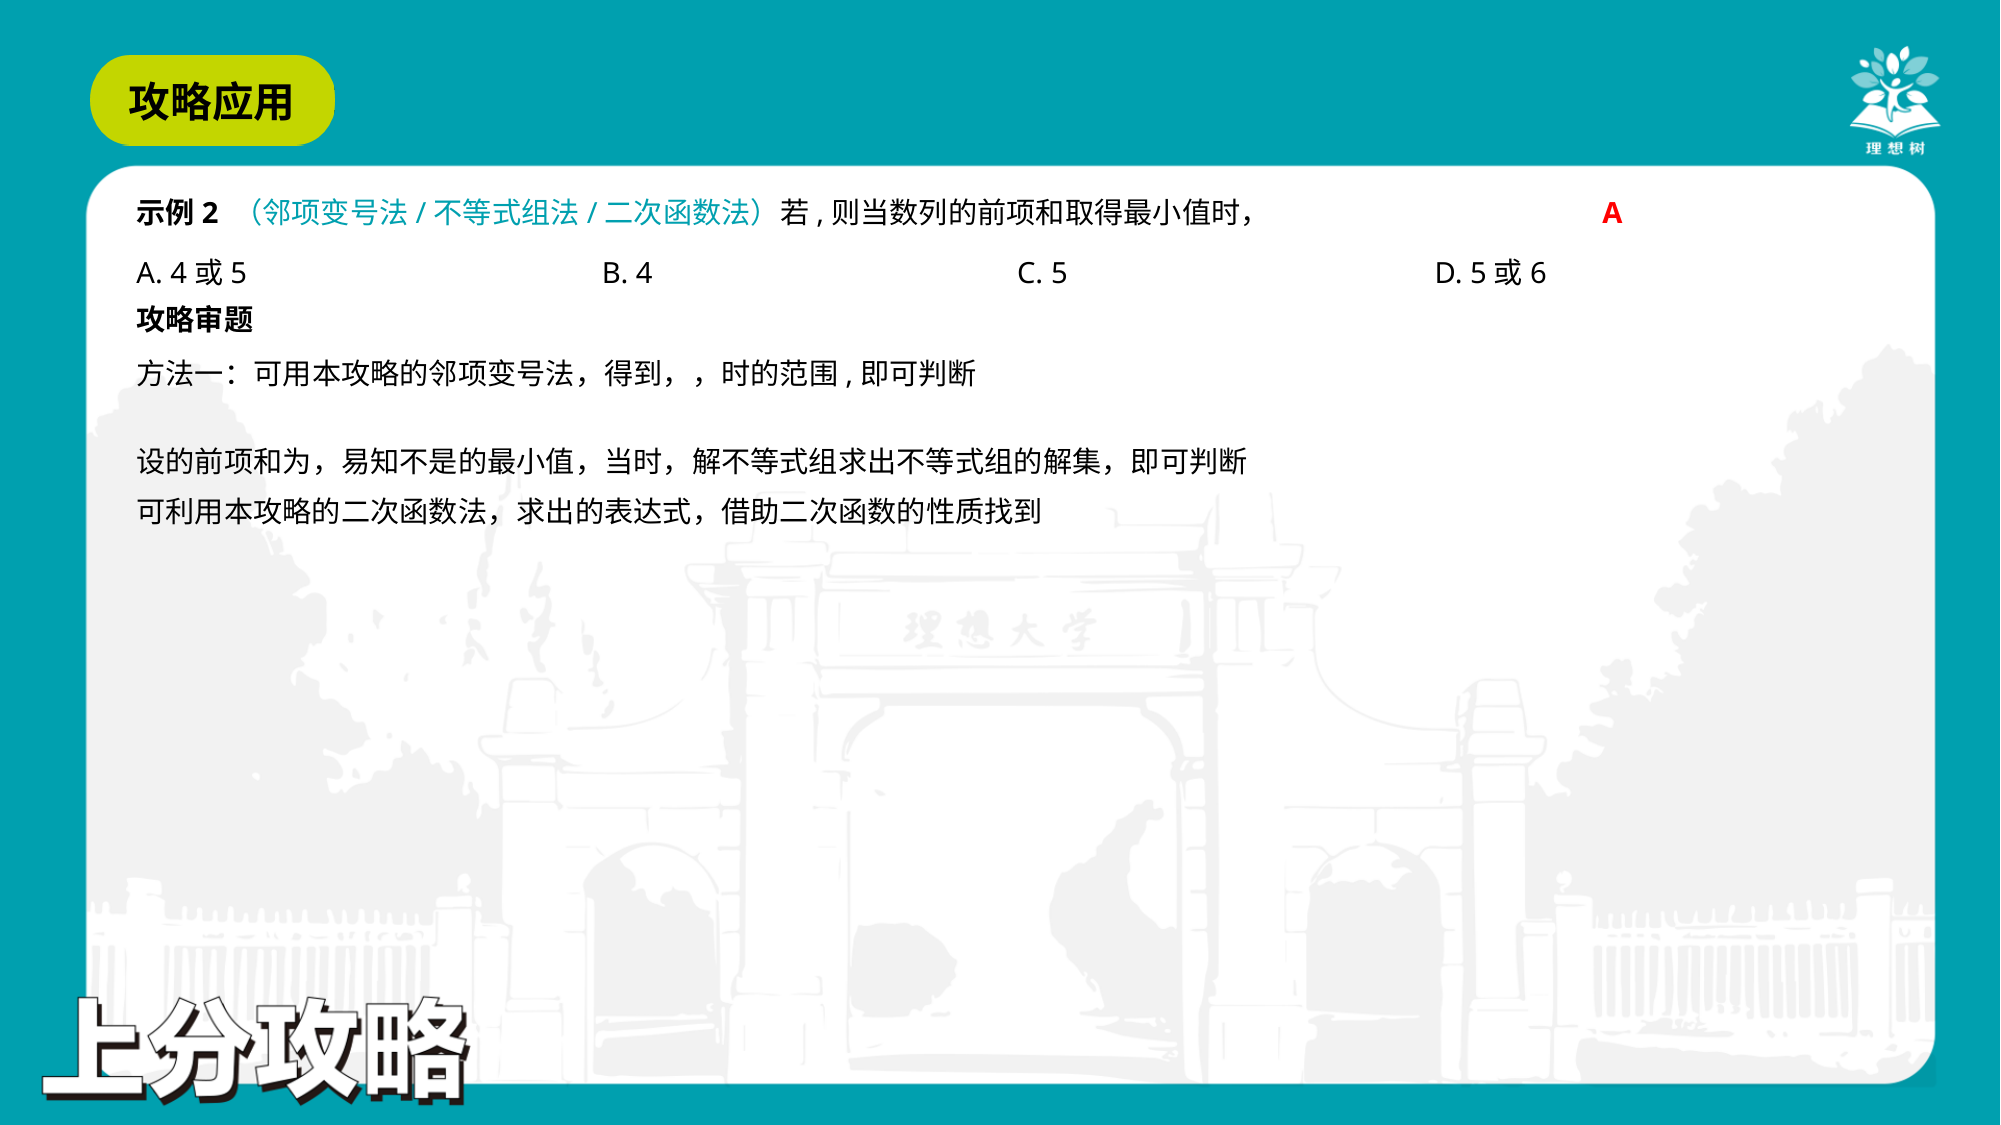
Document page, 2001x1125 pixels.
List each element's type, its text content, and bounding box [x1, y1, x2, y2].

picture [0, 0, 2000, 1125]
text_box A [1594, 176, 1631, 223]
text_box A. 4或5 B. 4 C. 5 D. 5或6 [136, 224, 1865, 283]
